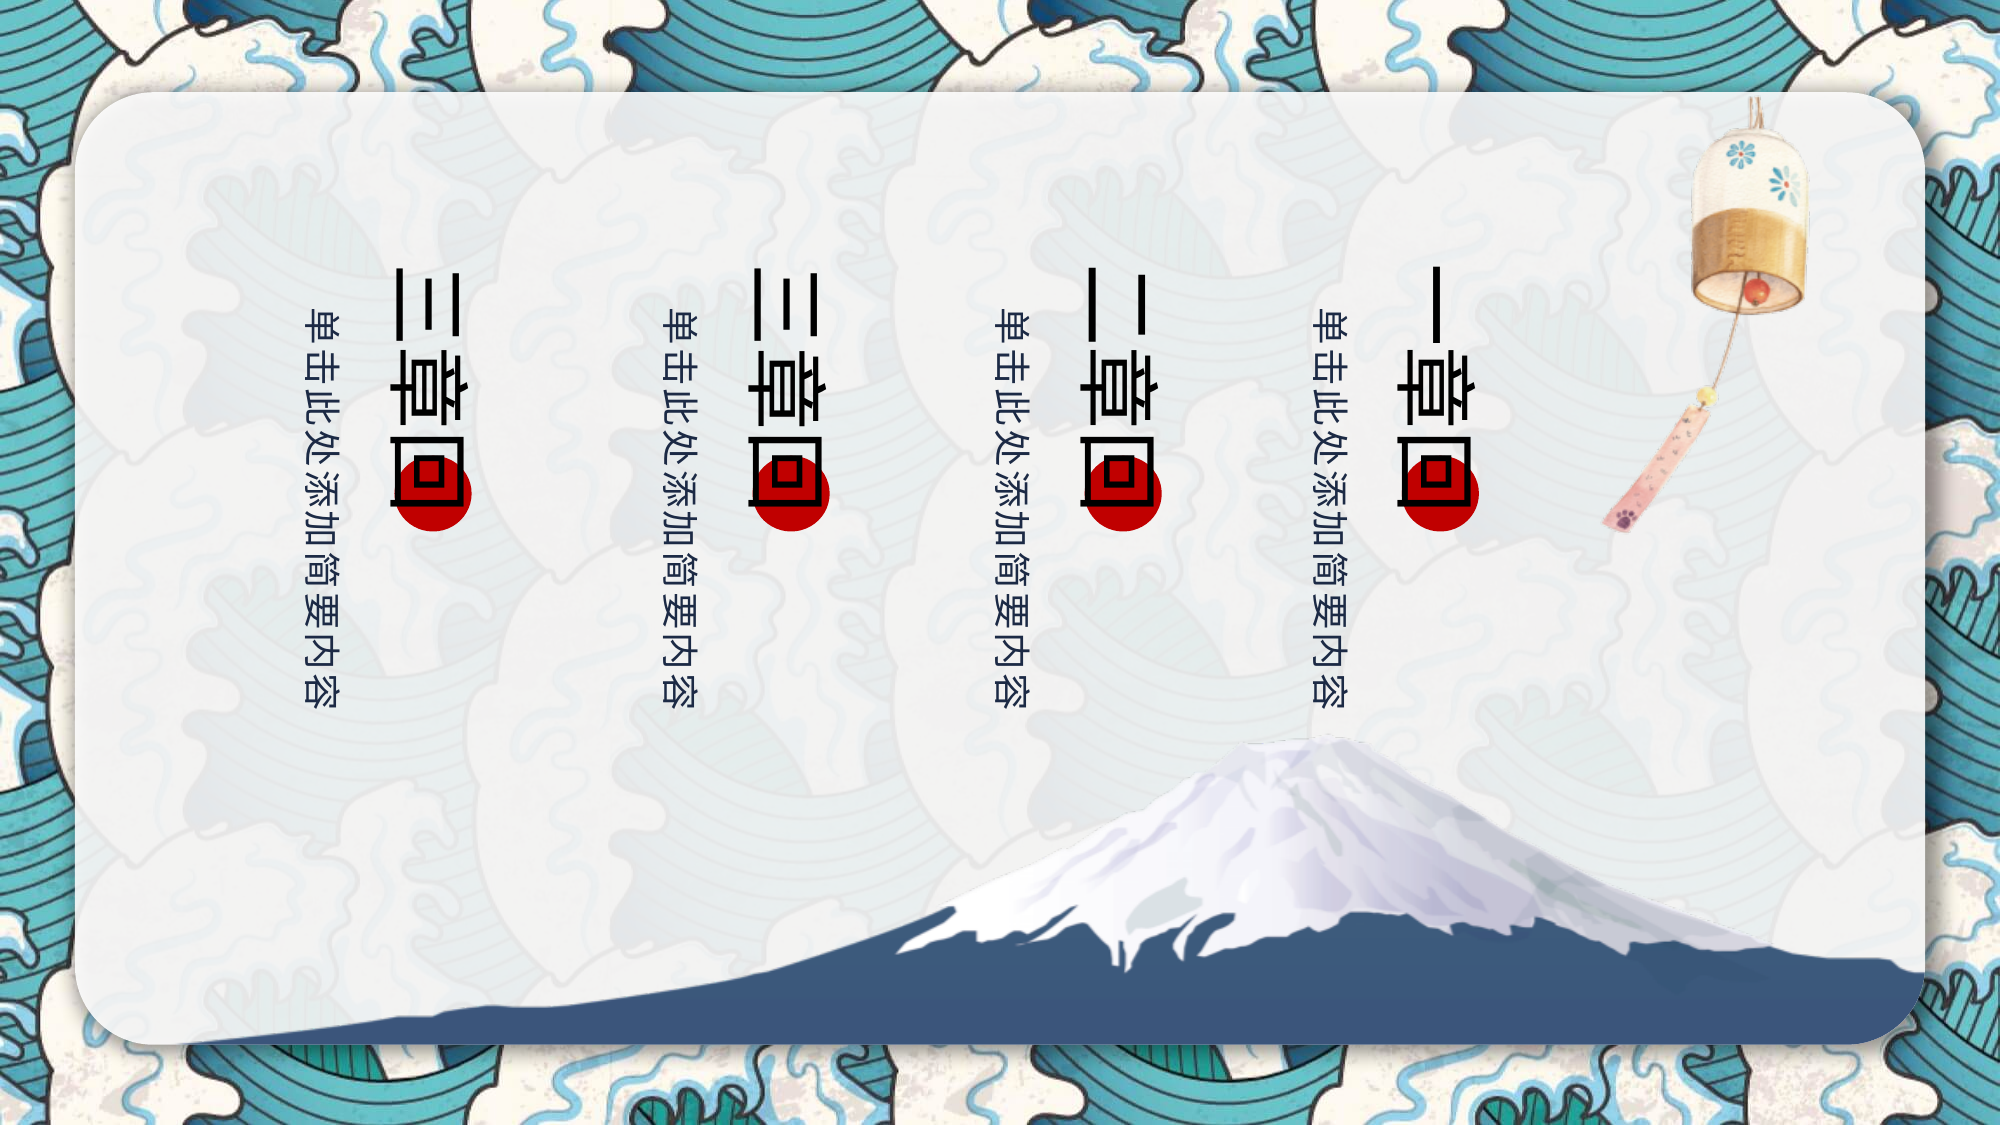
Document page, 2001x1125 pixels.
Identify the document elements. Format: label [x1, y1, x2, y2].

text_box [967, 214, 1179, 699]
picture [0, 0, 2000, 1125]
text_box [1285, 214, 1496, 699]
text_box [277, 214, 489, 699]
text_box [635, 214, 847, 699]
